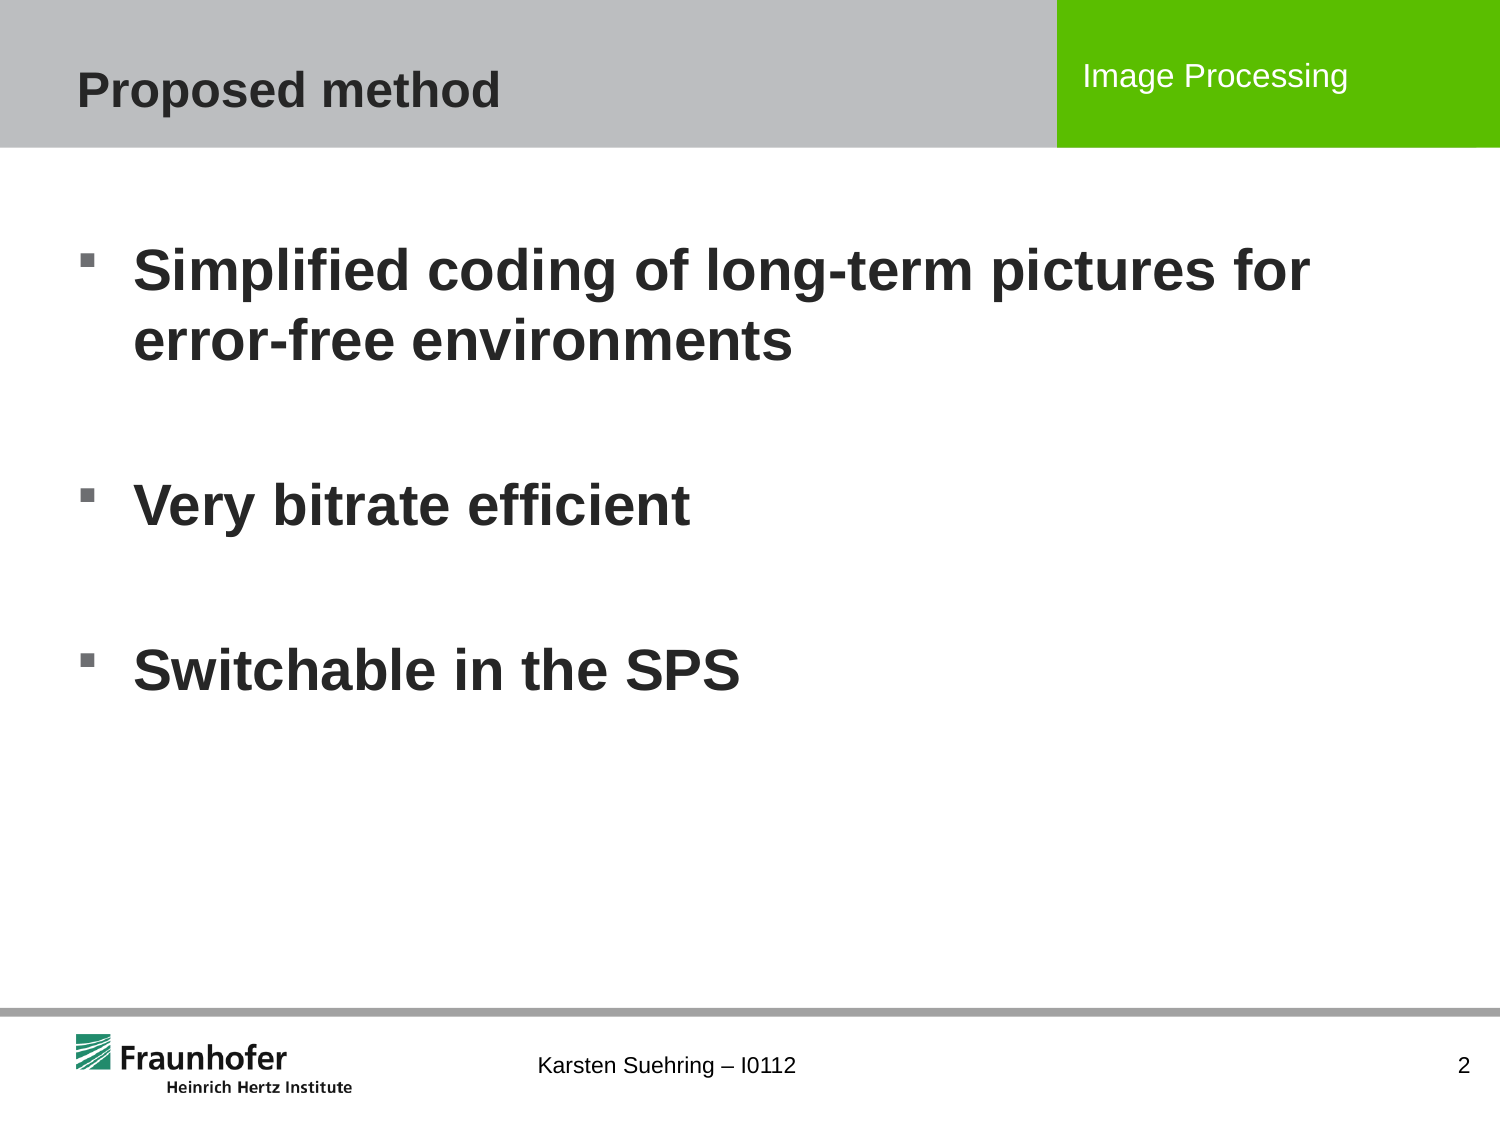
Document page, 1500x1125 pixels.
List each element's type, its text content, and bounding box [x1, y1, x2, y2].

footer Karsten Suehring – I0112 [442, 1034, 1008, 1094]
list Simplified coding of long-term pictures for error-free environments Very bitrate efficient Switchable in the SPS [76, 231, 1471, 973]
picture [76, 1034, 352, 1093]
title Proposed method [76, 58, 1022, 118]
slide_number 2 [1394, 1034, 1471, 1094]
